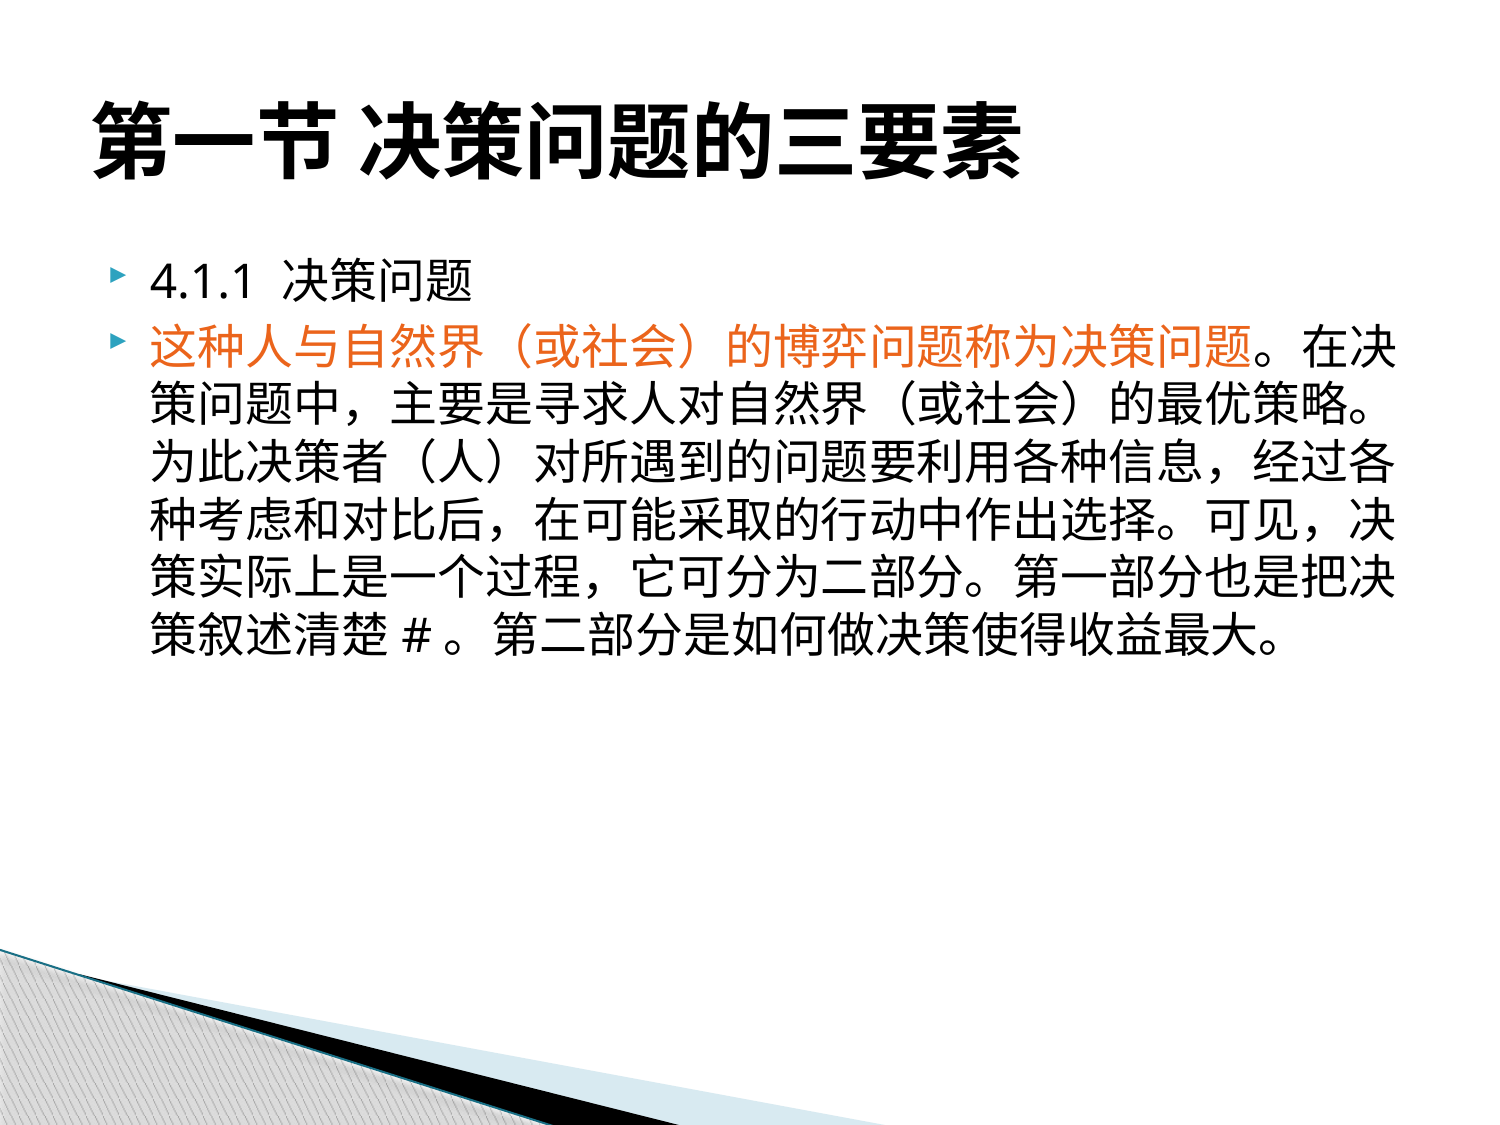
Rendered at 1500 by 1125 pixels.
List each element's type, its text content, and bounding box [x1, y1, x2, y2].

title 第一节 决策问题的三要素 [75, 45, 1425, 233]
list 4.1.1 决策问题 这种人与自然界（或社会）的博弈问题称为决策问题。在决策问题中，主要是寻求人对自然界（或社会）的最优策略。为此决策者（人）对所遇到的问题要利用各种信息，经过各种考虑和对比后，在可能采取的行动中作出选择。可见，决策实际上是一个过程，它可分为二部分。第一部分也是把决策叙述清楚#。第二部分是如何做决策使得收益最大。 [75, 243, 1425, 1125]
